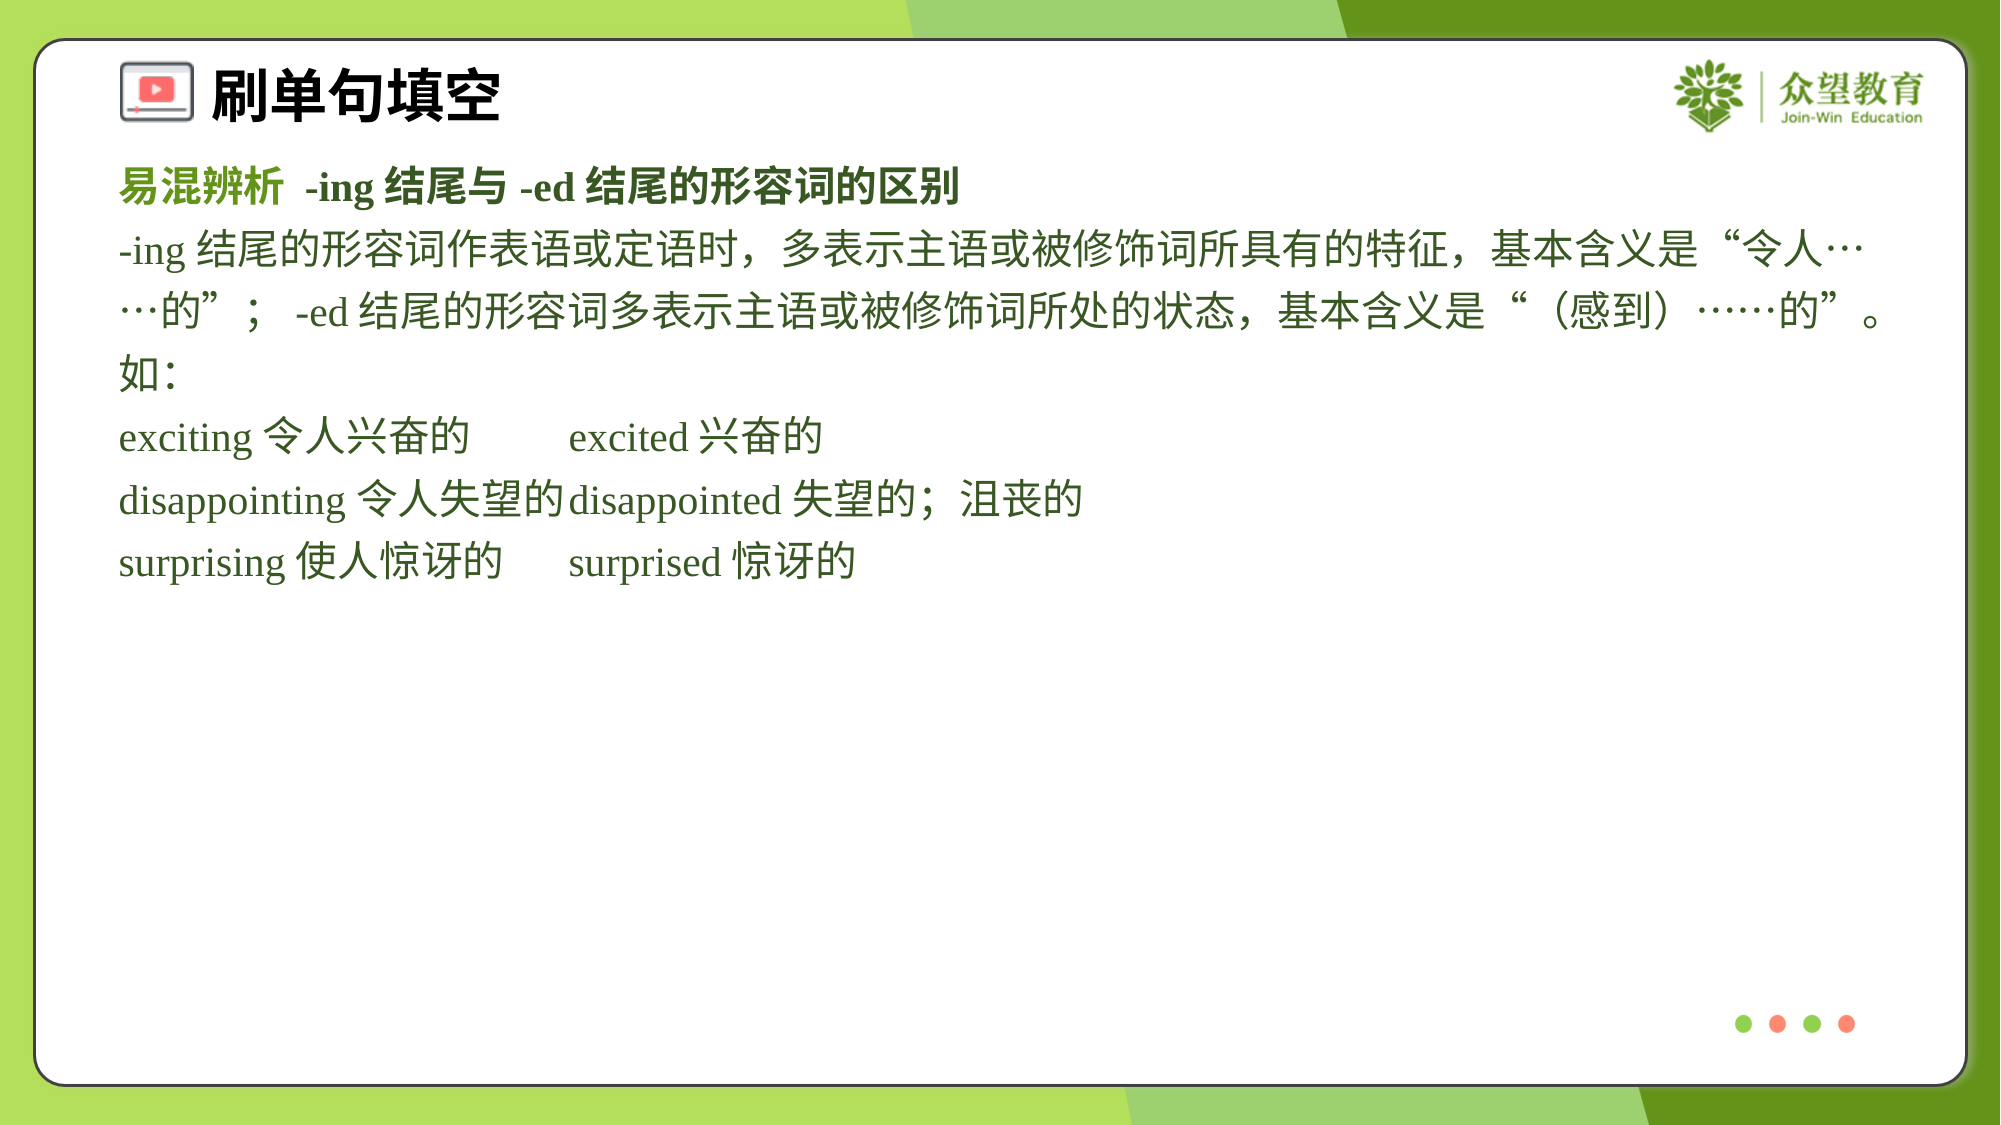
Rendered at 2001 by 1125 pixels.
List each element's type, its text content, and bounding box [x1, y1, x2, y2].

picture [0, 0, 2000, 1125]
text_box 易混辨析 -ing结尾与-ed结尾的形容词的区别 -ing结尾的形容词作表语或定语时，多表示主语或被修饰词所具有的特征，基本含义是“令人……的”；-ed结尾的形容词多表示主语或被修饰词所处的状态，基本含义是“（感到）……的”。如： exciting令人兴奋的 excited兴奋的 disappointing令人失望的 disappointed失望的；沮丧的 surprising使人惊讶的 surprised惊讶的 [118, 147, 1883, 523]
